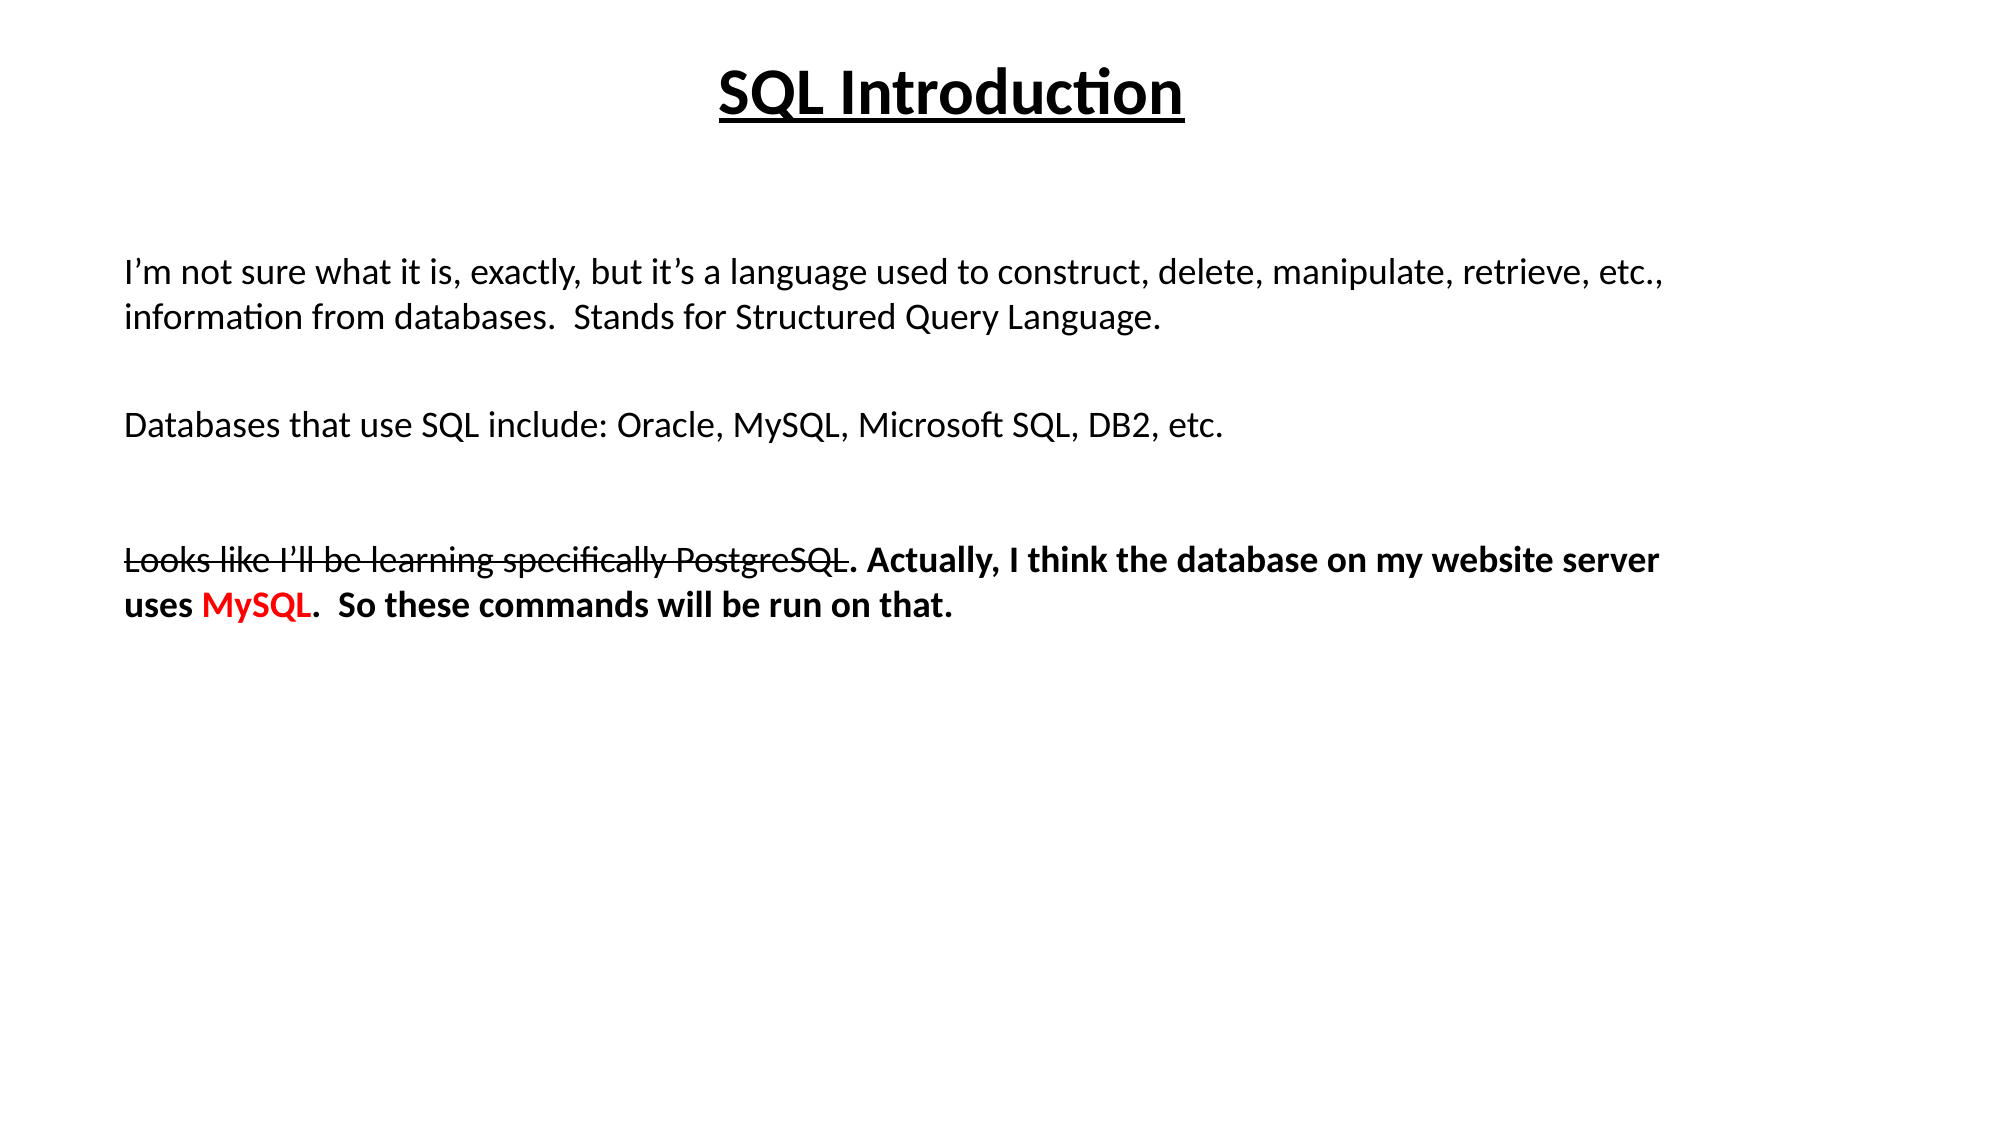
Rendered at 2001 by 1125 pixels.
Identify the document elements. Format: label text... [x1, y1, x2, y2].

text_box Looks like I’ll be learning specifically PostgreSQL. Actually, I think the database on my website server uses MySQL. So these commands will be run on that. [109, 527, 1745, 633]
text_box I’m not sure what it is, exactly, but it’s a language used to construct, delete, manipulate, retrieve, etc., information from databases. Stands for Structured Query Language. [109, 239, 1745, 345]
text_box SQL Introduction [704, 40, 1200, 135]
text_box Databases that use SQL include: Oracle, MySQL, Microsoft SQL, DB2, etc. [109, 392, 1655, 453]
